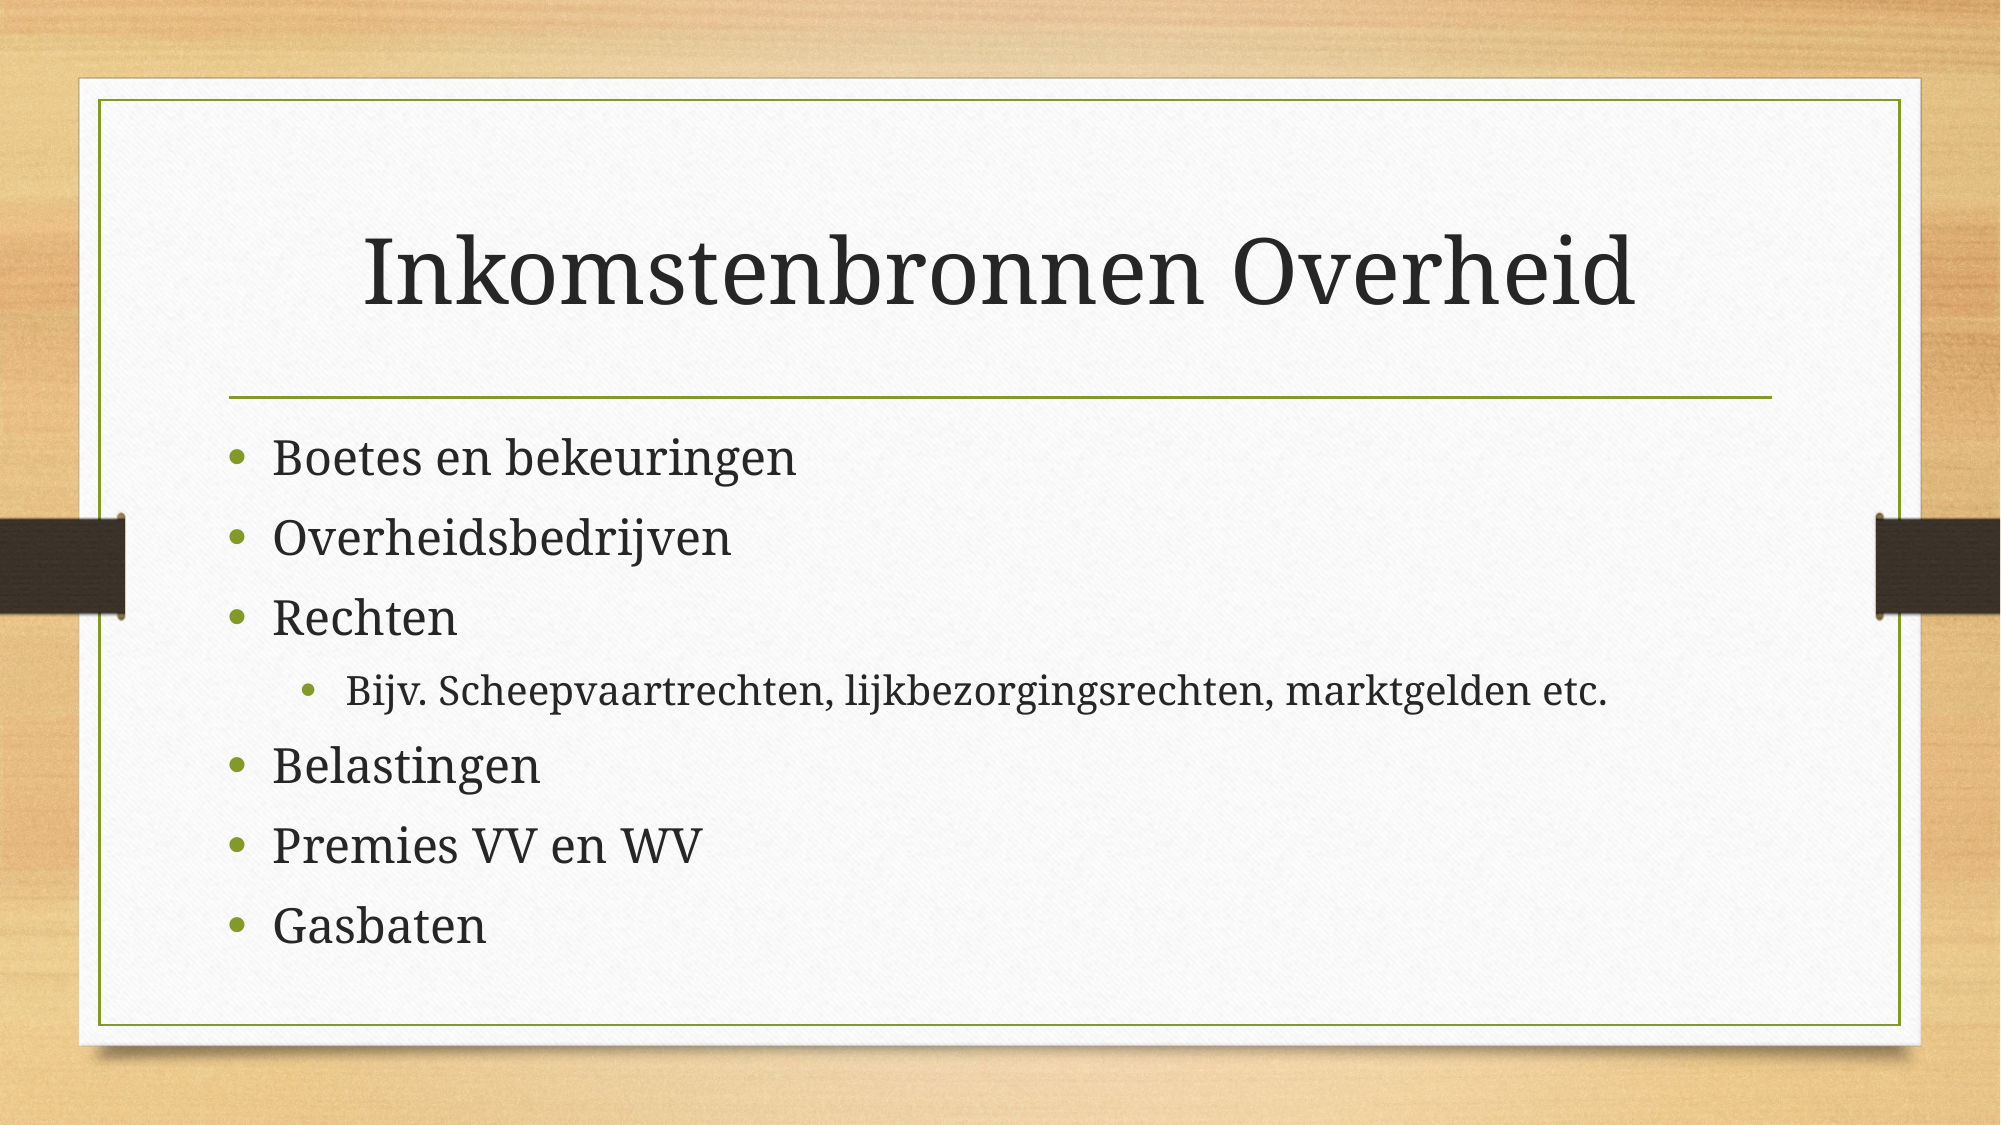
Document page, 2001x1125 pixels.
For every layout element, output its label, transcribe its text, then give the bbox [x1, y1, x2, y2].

title Inkomstenbronnen Overheid [212, 161, 1788, 375]
list Boetes en bekeuringen Overheidsbedrijven Rechten Bijv. Scheepvaartrechten, lijkbezorgingsrechten, marktgelden etc. Belastingen Premies VV en WV Gasbaten [212, 419, 1788, 964]
picture [0, 0, 2001, 1125]
